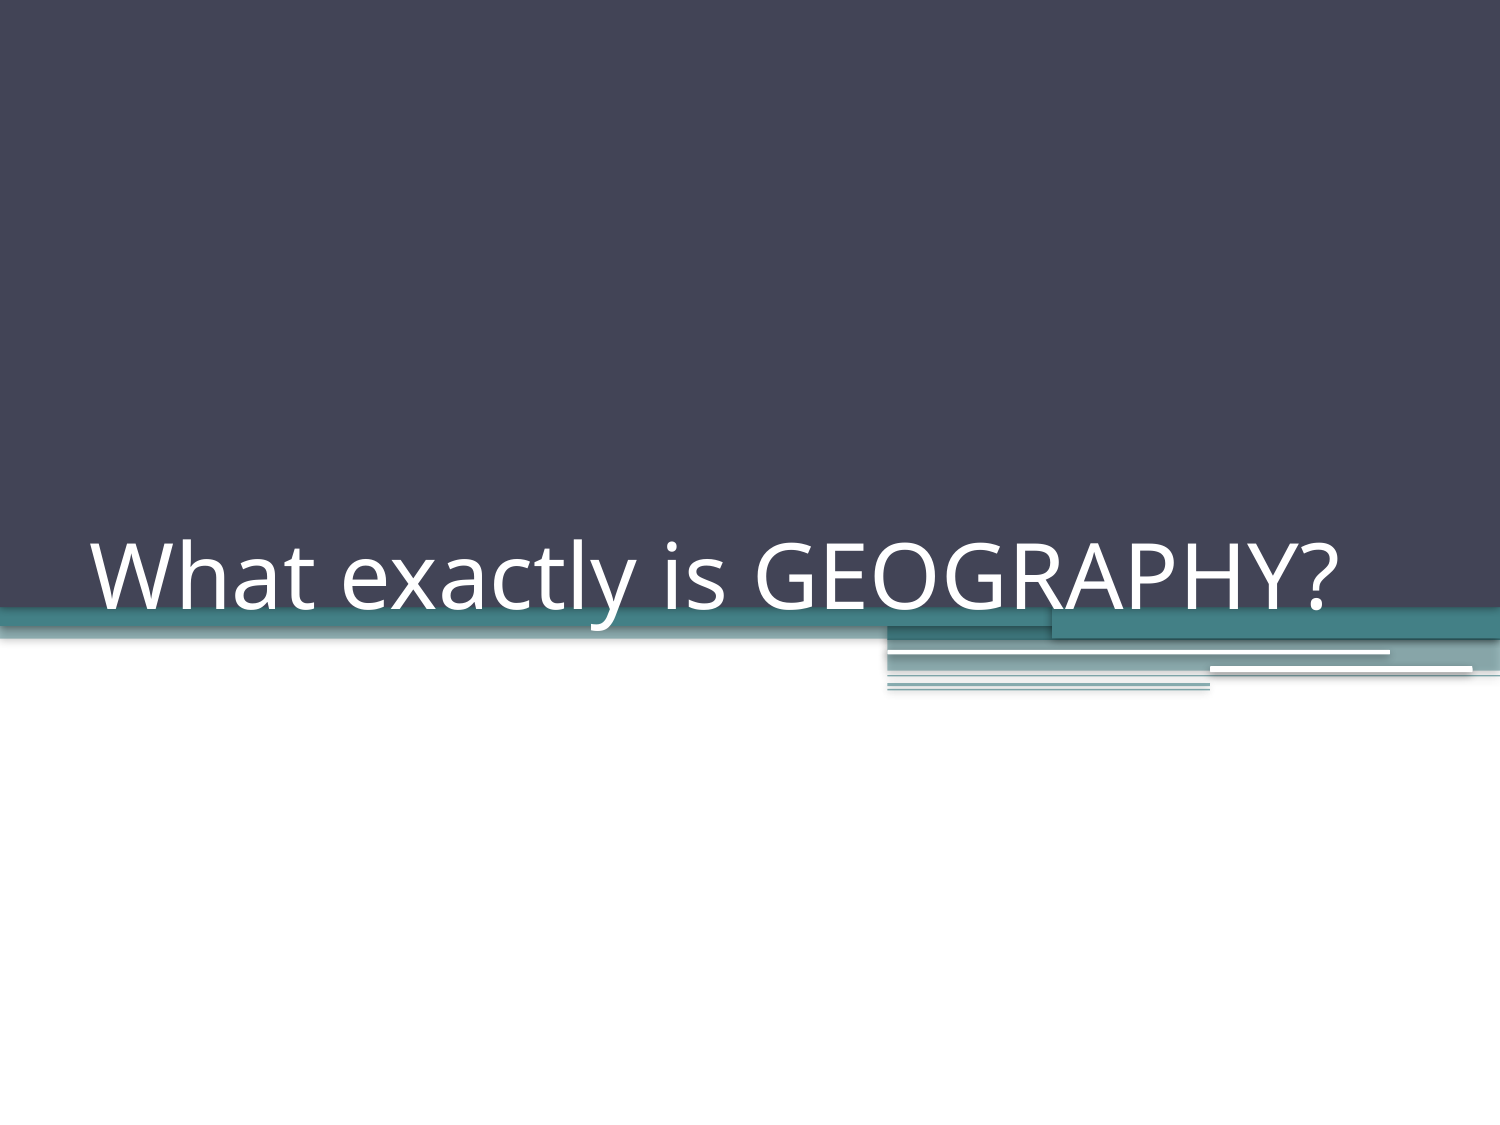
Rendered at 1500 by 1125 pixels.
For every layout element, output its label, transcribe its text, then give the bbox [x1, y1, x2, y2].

title What exactly is GEOGRAPHY? [75, 394, 1463, 636]
